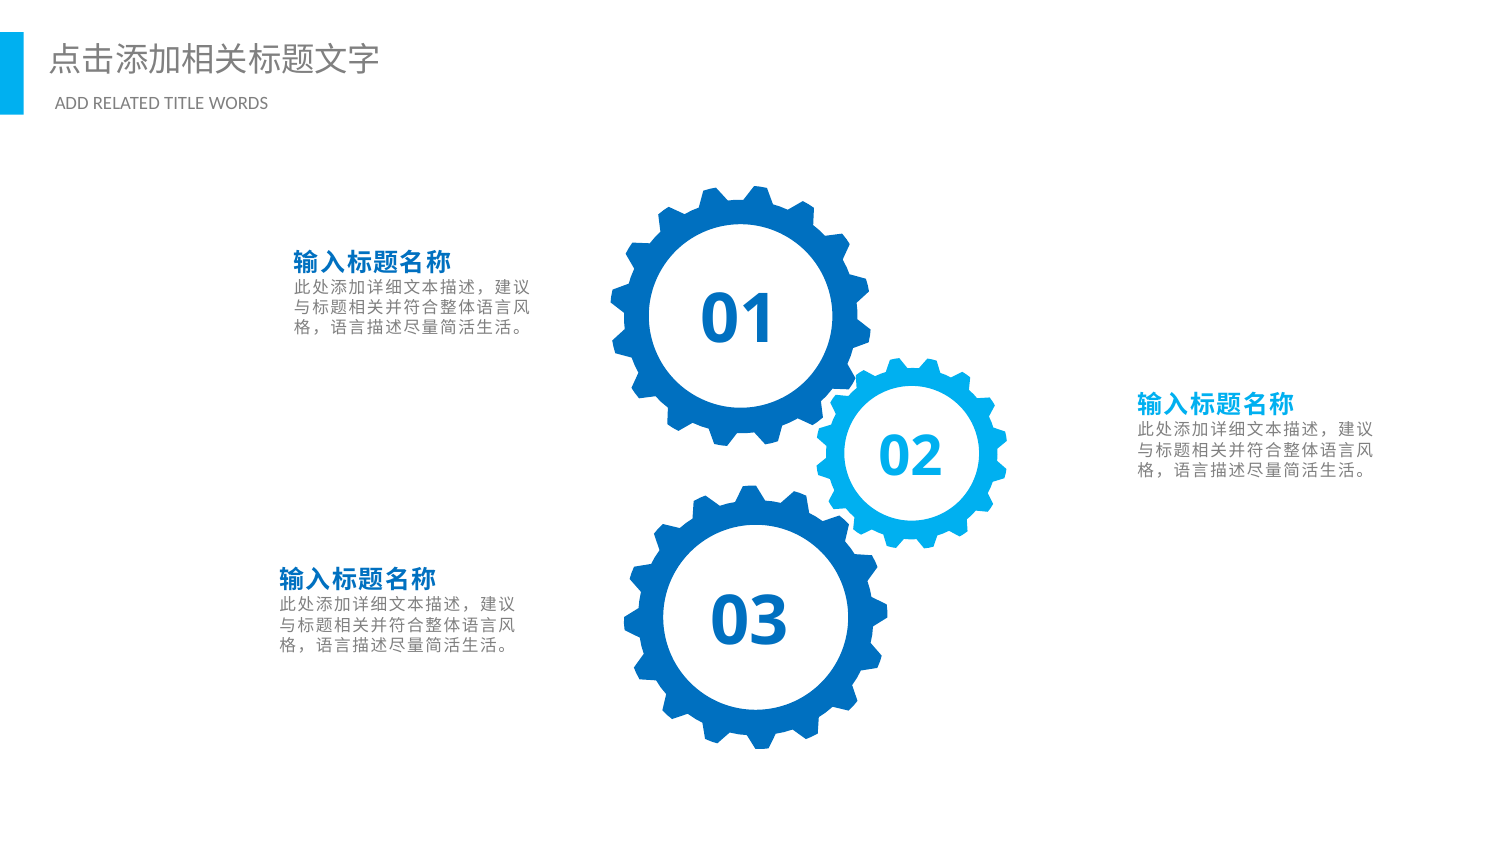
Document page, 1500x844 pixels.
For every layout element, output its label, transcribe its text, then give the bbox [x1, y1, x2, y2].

text_box 03 [699, 570, 807, 664]
text_box 输入标题名称 此处添加详细文本描述，建议与标题相关并符合整体语言风格，语言描述尽量简活生活。 [279, 563, 525, 671]
text_box [816, 358, 1007, 549]
text_box 输入标题名称 此处添加详细文本描述，建议与标题相关并符合整体语言风格，语言描述尽量简活生活。 [293, 246, 540, 353]
text_box [623, 485, 888, 749]
text_box 02 [867, 413, 955, 493]
text_box 01 [689, 267, 791, 362]
text_box 输入标题名称 此处添加详细文本描述，建议与标题相关并符合整体语言风格，语言描述尽量简活生活。 [1137, 388, 1383, 496]
text_box [610, 186, 871, 446]
